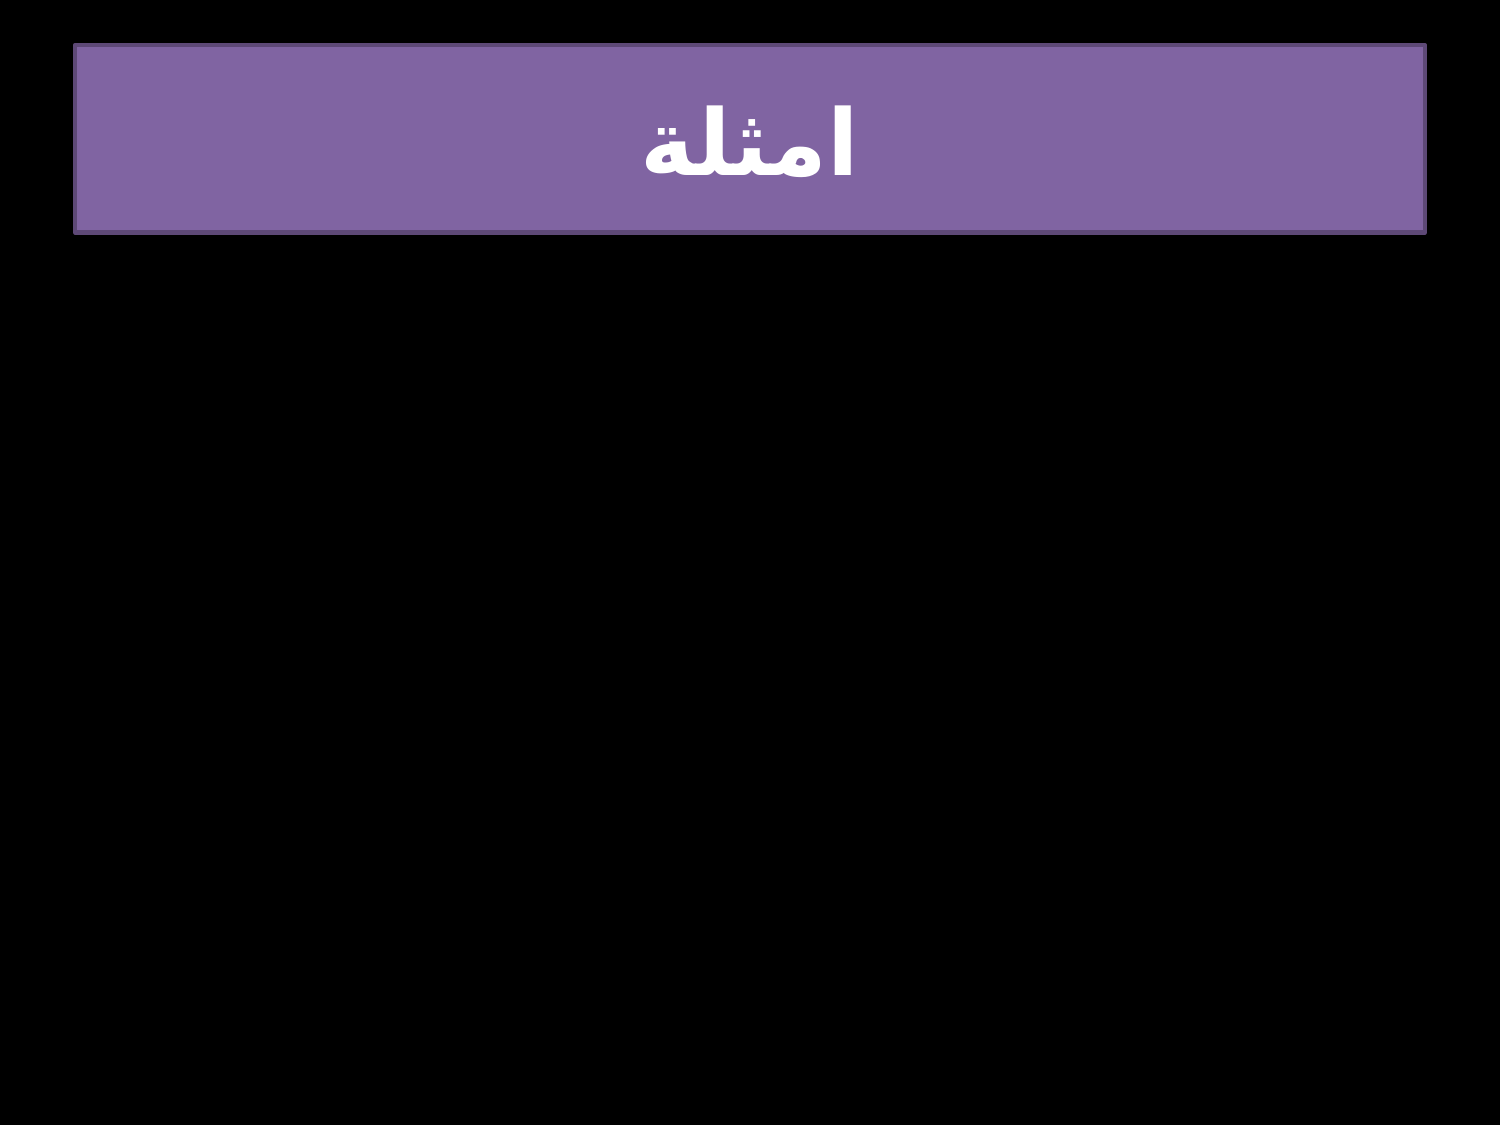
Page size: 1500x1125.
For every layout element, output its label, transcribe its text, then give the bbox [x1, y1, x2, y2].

title امثلة [73, 43, 1427, 235]
